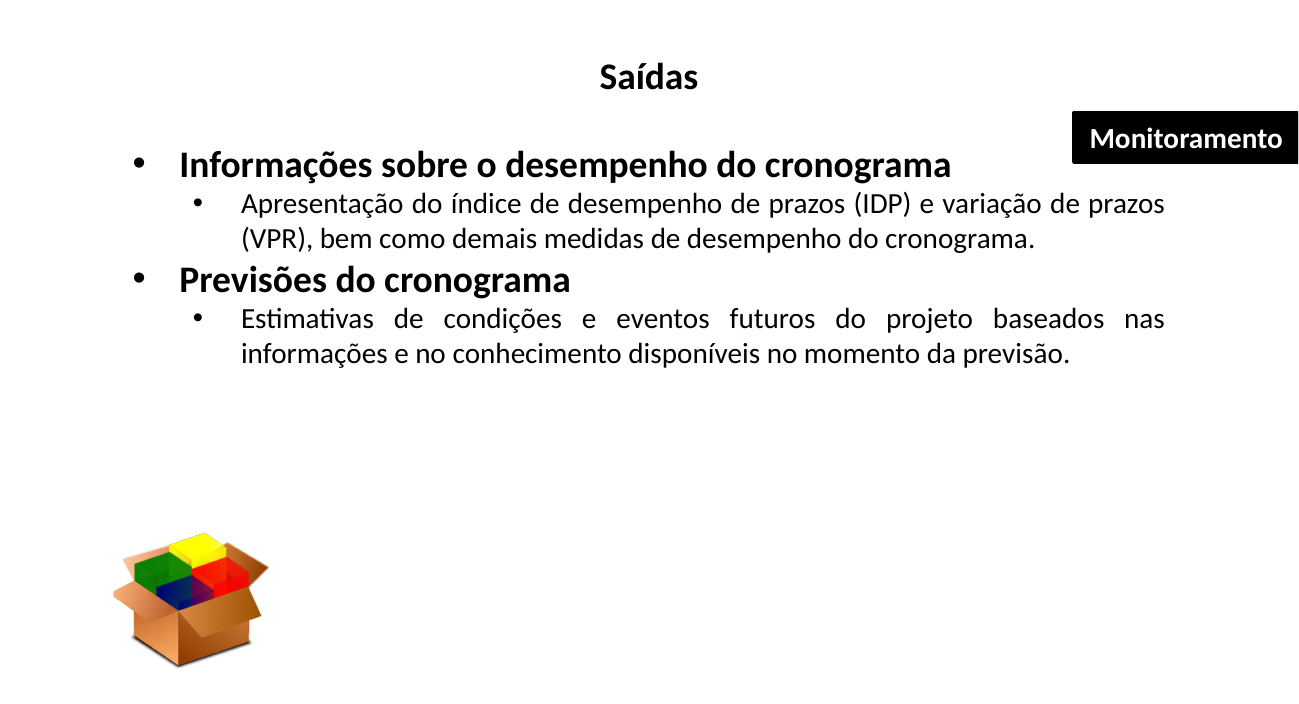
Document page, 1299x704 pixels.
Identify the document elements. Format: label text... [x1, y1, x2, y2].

picture [112, 520, 273, 672]
text_box Saídas [0, 44, 1299, 106]
text_box Monitoramento [1074, 112, 1299, 162]
text_box Informações sobre o desempenho do cronograma Apresentação do índice de desempenho de prazos (IDP) e variação de prazos (VPR), bem como demais medidas de desempenho do cronograma. Previsões do cronograma Estimativas de condições e eventos futuros do projeto baseados nas informações e no conhecimento disponíveis no momento da previsão. [117, 132, 1181, 380]
